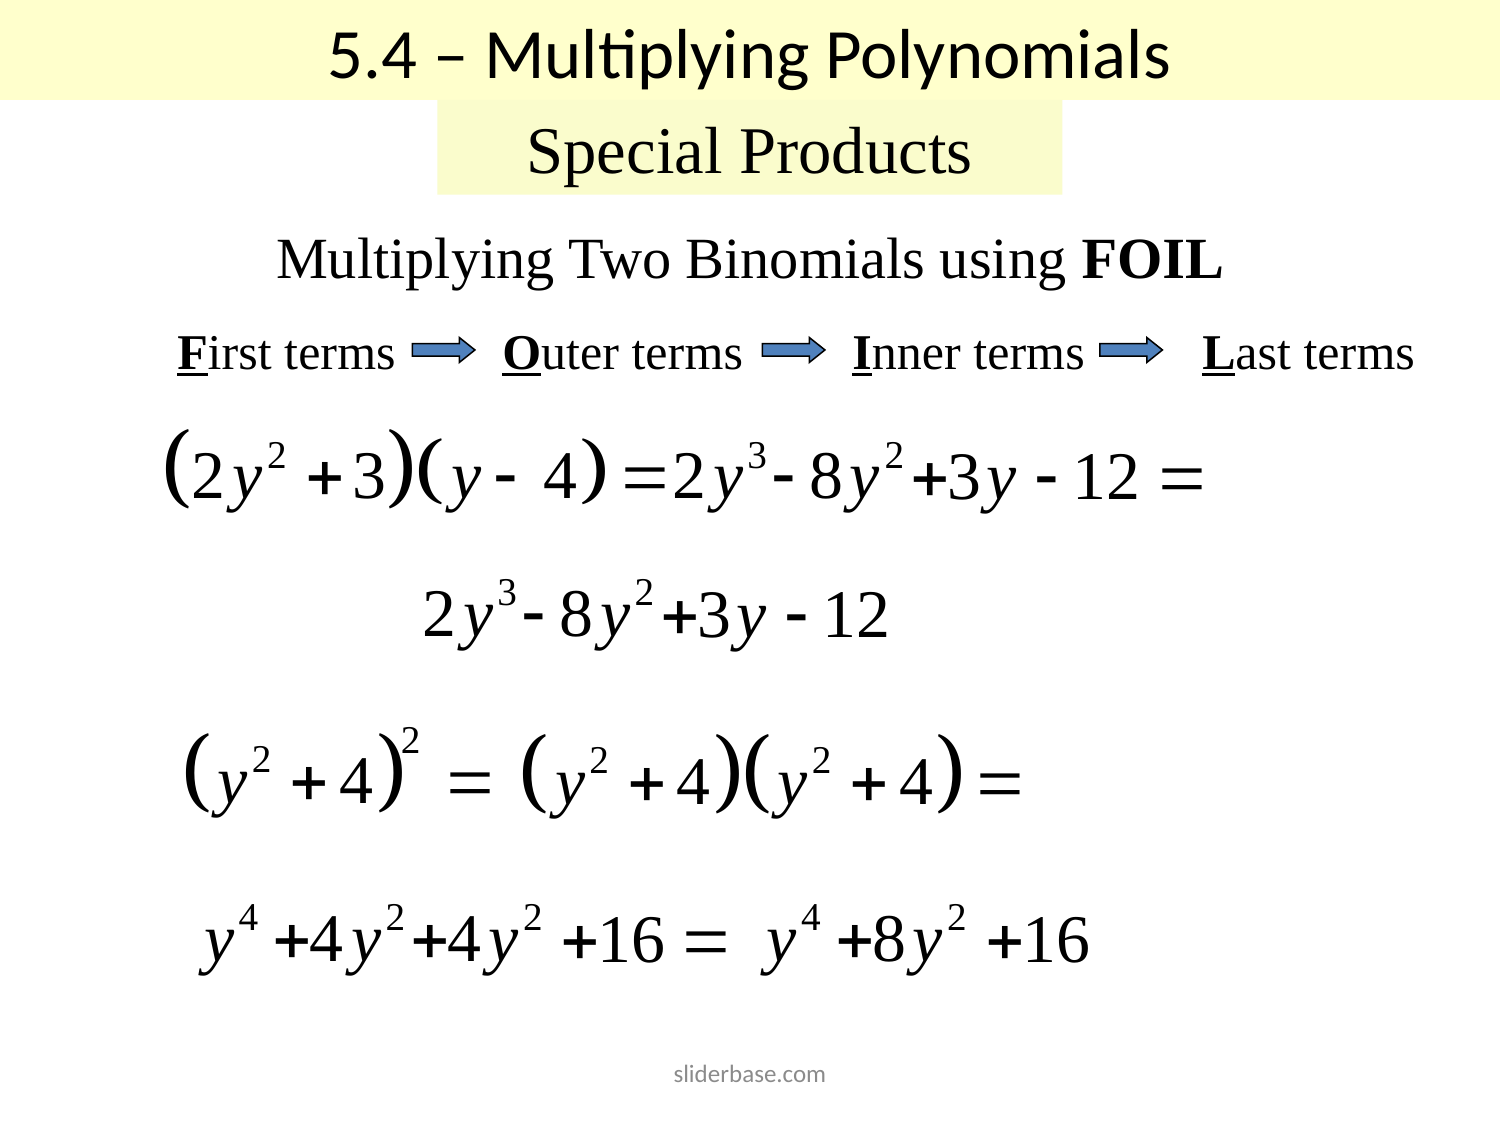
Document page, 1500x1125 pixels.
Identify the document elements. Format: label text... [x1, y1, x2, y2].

text_box [412, 337, 475, 363]
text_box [774, 574, 900, 649]
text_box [749, 887, 822, 990]
text_box Last terms [1187, 312, 1450, 388]
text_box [154, 418, 670, 545]
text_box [899, 437, 1031, 529]
text_box Multiplying Two Binomials using FOIL [174, 212, 1325, 298]
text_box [649, 574, 781, 666]
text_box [762, 424, 916, 528]
text_box Inner terms [837, 312, 1113, 388]
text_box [974, 899, 1100, 980]
title 5.4 – Multiplying Polynomials [0, 0, 1500, 100]
text_box First terms [162, 312, 434, 388]
text_box [763, 337, 825, 363]
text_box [412, 562, 510, 665]
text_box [399, 887, 553, 990]
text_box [512, 724, 1022, 850]
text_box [662, 424, 761, 528]
footer sliderbase.com [512, 1042, 988, 1103]
text_box Special Products [437, 99, 1063, 195]
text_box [557, 899, 732, 980]
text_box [174, 712, 492, 849]
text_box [824, 887, 978, 990]
text_box [1113, 337, 1163, 363]
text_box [1024, 437, 1207, 512]
text_box Outer terms [487, 312, 763, 388]
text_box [512, 562, 666, 665]
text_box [262, 887, 397, 990]
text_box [187, 887, 260, 990]
